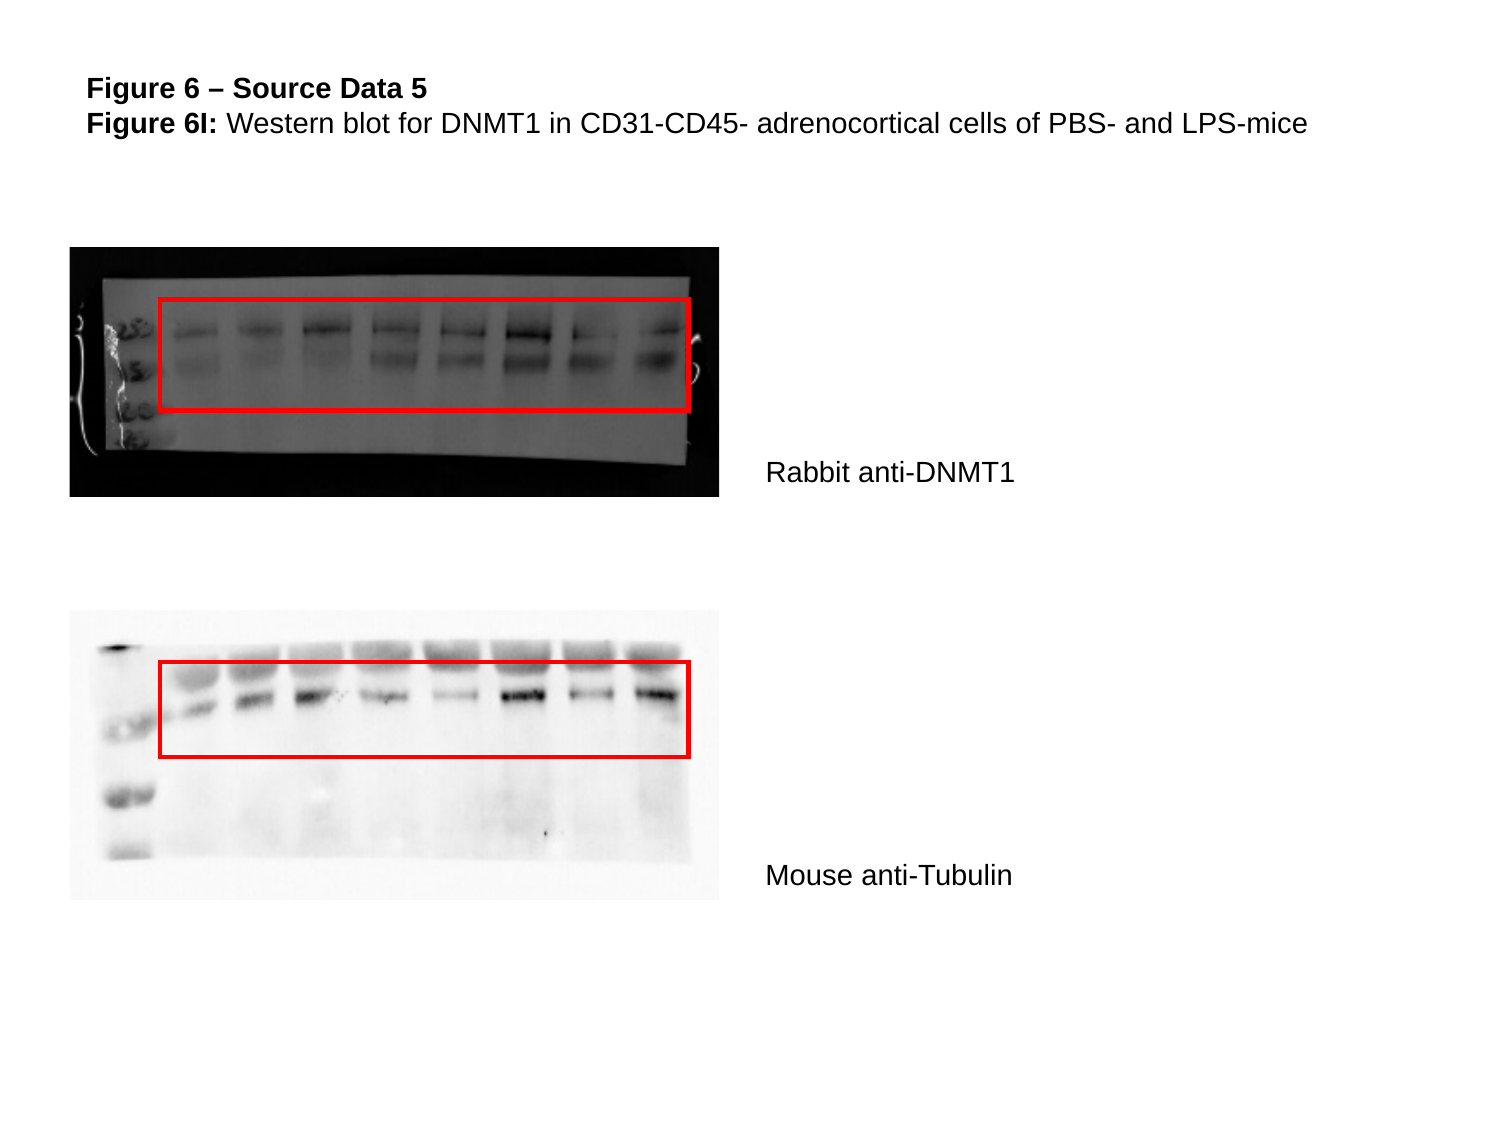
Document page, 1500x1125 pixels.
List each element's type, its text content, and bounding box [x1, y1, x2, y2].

text_box Rabbit anti-DNMT1 [750, 445, 1031, 496]
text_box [69, 610, 720, 900]
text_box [69, 247, 720, 497]
text_box Figure 6 – Source Data 5 Figure 6I: Western blot for DNMT1 in CD31-CD45- adrenocortical cells of PBS- and LPS-mice [71, 62, 1325, 148]
text_box Mouse anti-Tubulin [750, 848, 1029, 899]
